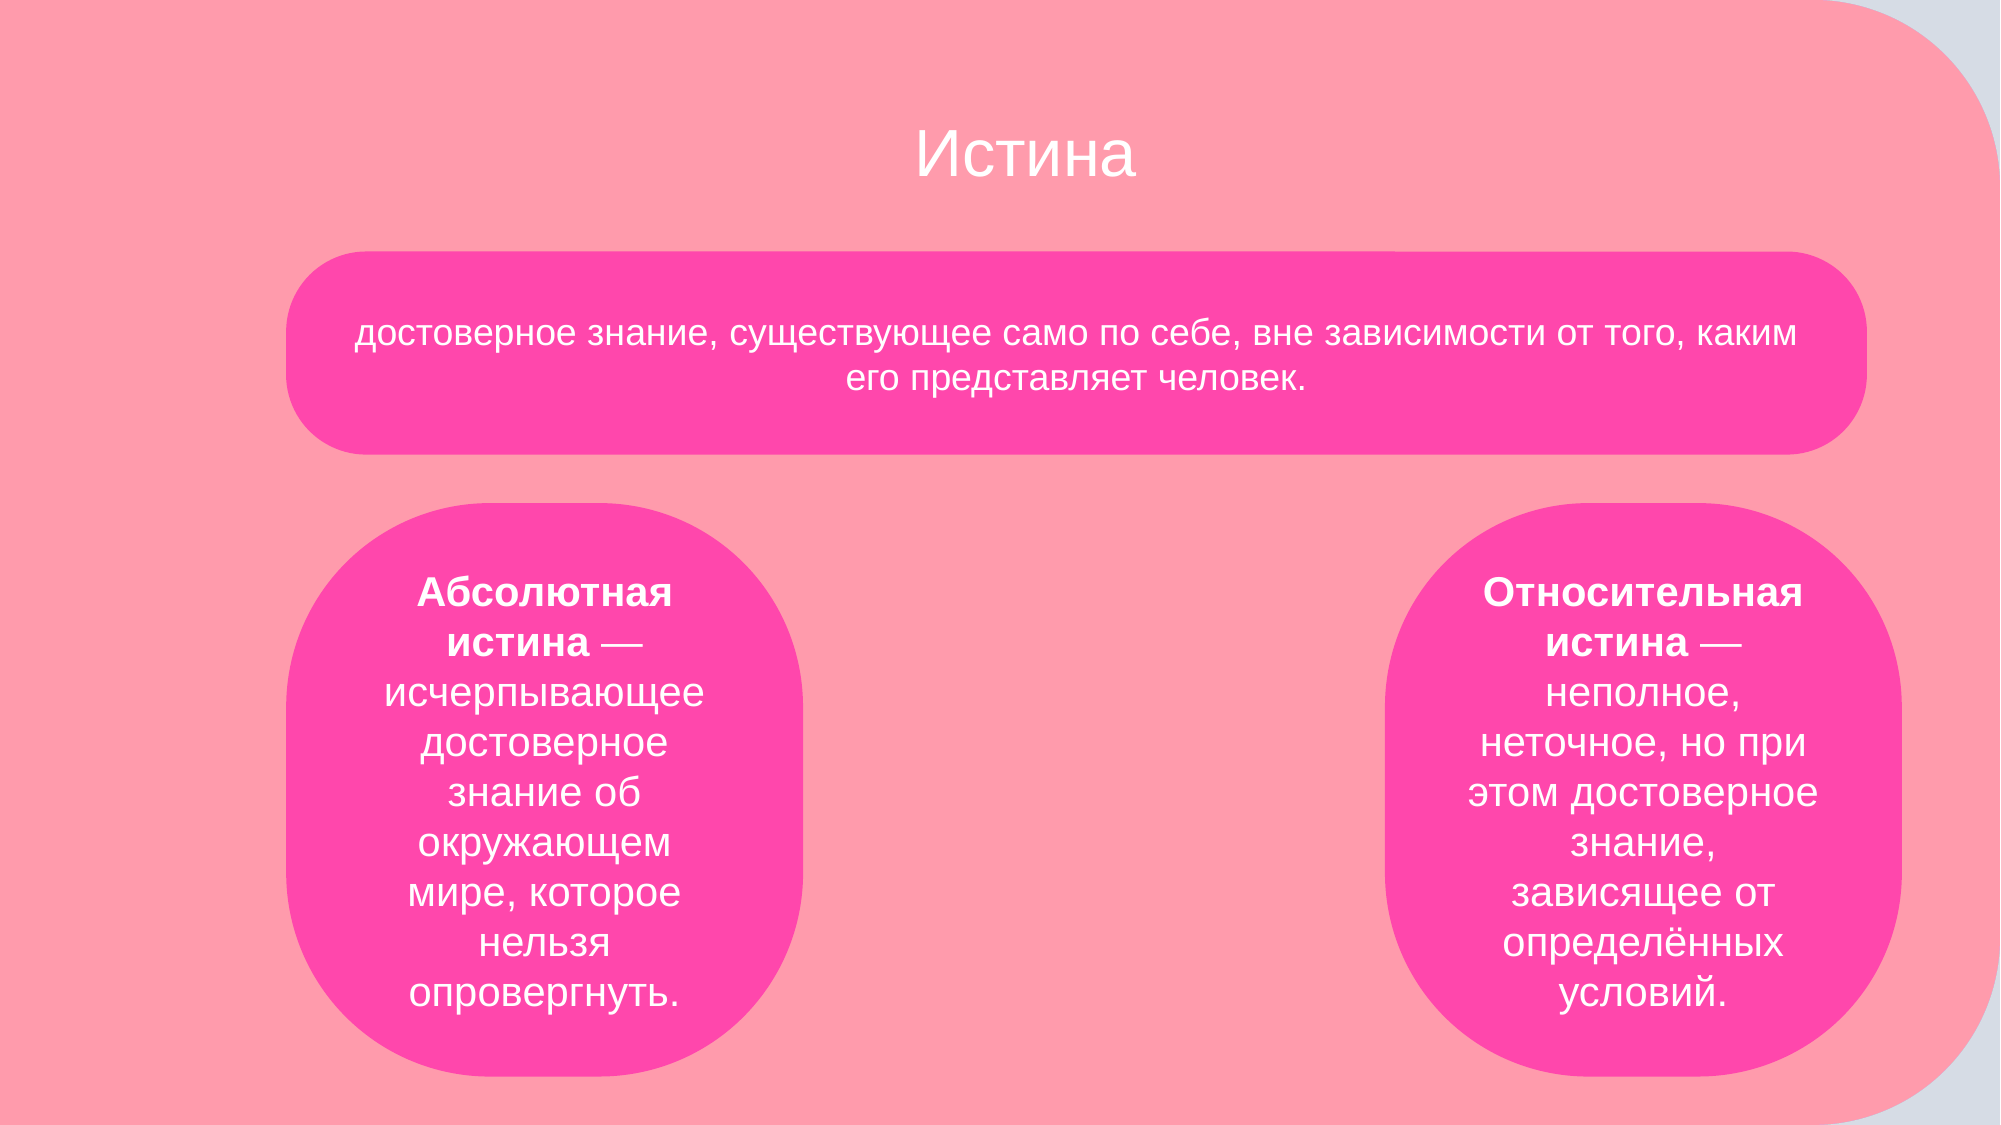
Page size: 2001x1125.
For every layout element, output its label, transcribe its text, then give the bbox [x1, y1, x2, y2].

text_box достоверное знание, существующее само по себе, вне зависимости от того, каким его представляет человек. [285, 250, 1868, 456]
text_box Абсолютная истина — исчерпывающее достоверное знание об окружающем мире, которое нельзя опровергнуть. [285, 502, 805, 1078]
text_box Относительная истина — неполное, неточное, но при этом достоверное знание, зависящее от определённых условий. [1383, 502, 1903, 1078]
text_box Истина [640, 47, 1412, 250]
text_box [0, 0, 2000, 1125]
